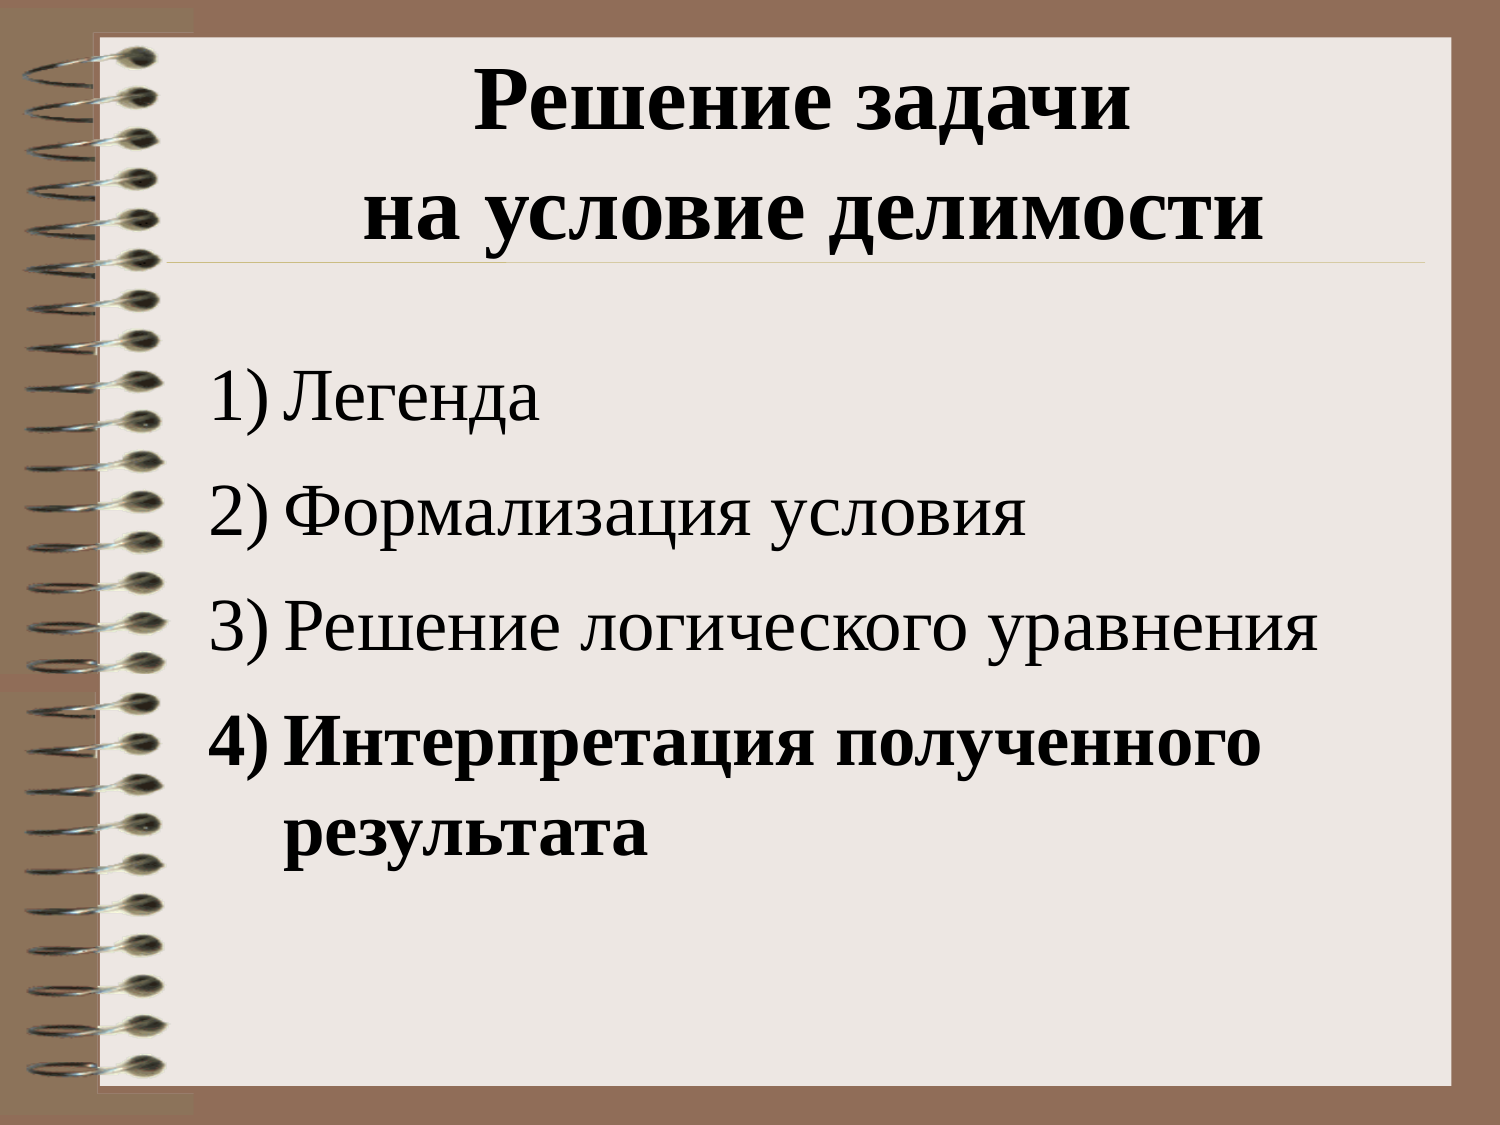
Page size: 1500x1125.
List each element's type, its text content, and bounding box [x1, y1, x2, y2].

picture [0, 8, 194, 674]
text_box Легенда Формализация условия Решение логического уравнения Интерпретация полученного результата [193, 338, 1411, 878]
picture [0, 692, 194, 1115]
text_box Решение задачи на условие делимости [171, 30, 1459, 266]
